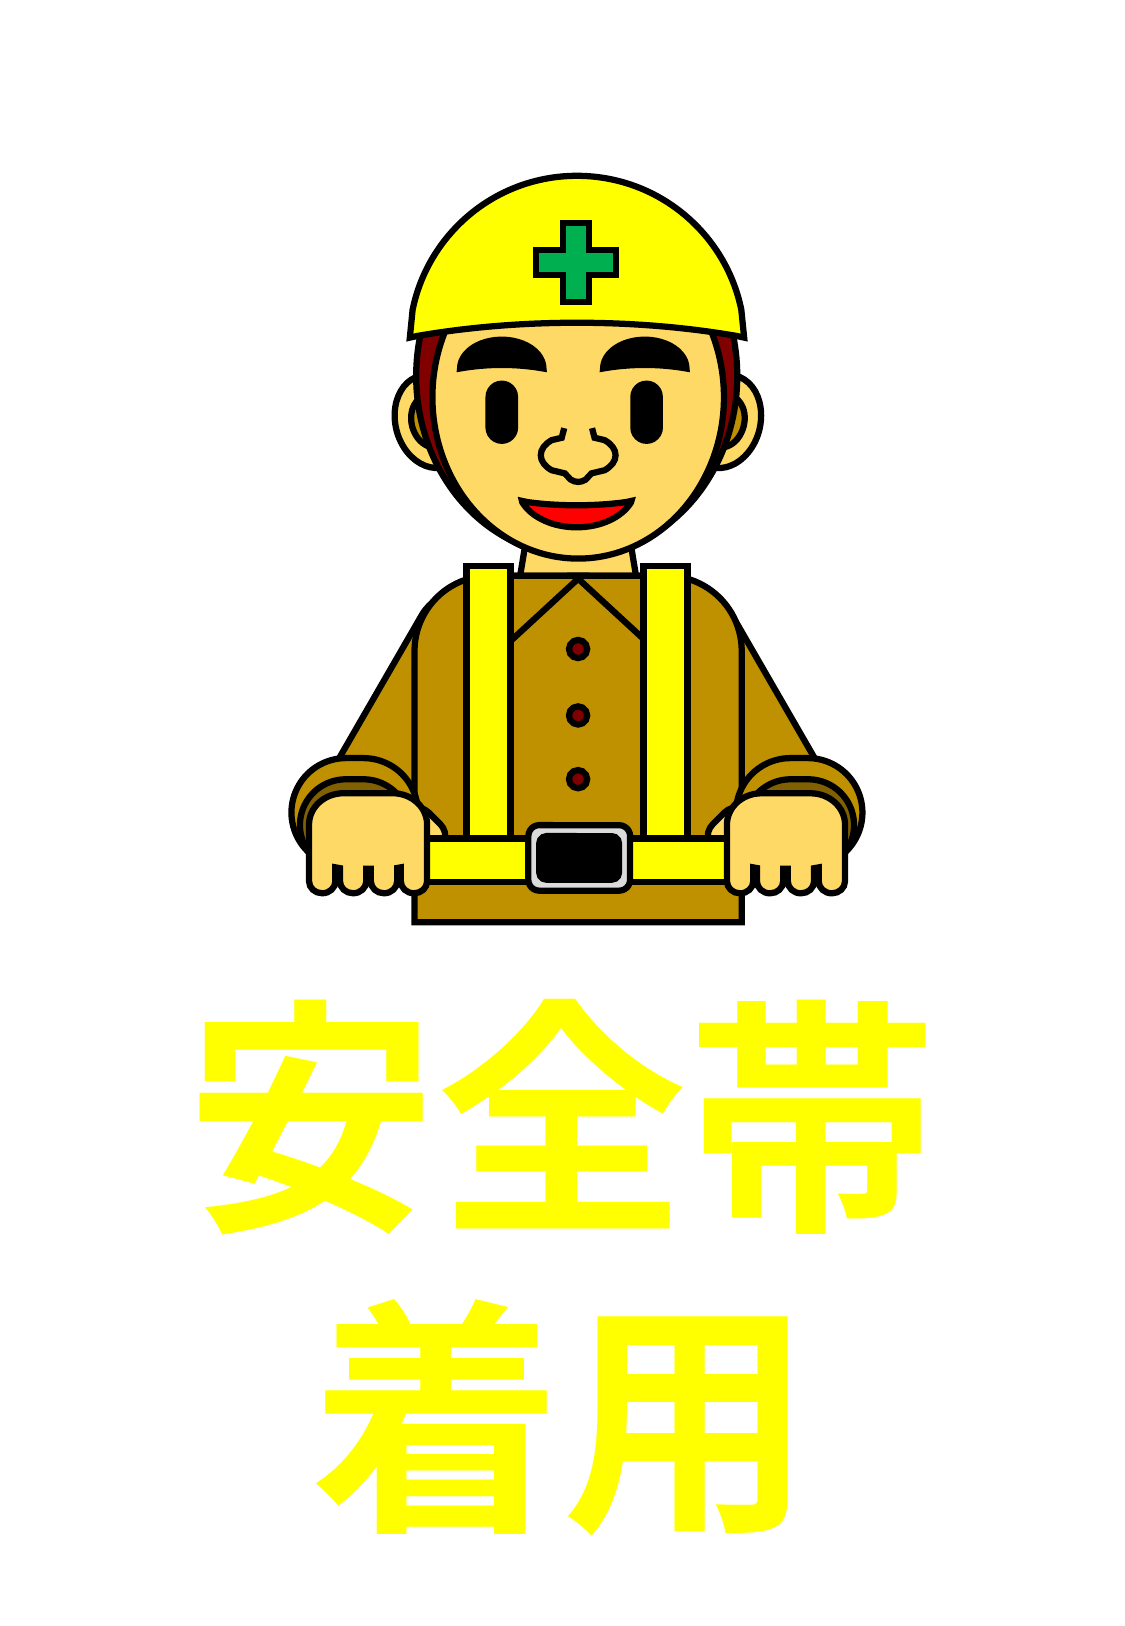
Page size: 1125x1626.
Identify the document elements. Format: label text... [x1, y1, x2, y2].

text_box 安全帯 着用 [0, 954, 1125, 1570]
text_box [291, 175, 863, 923]
